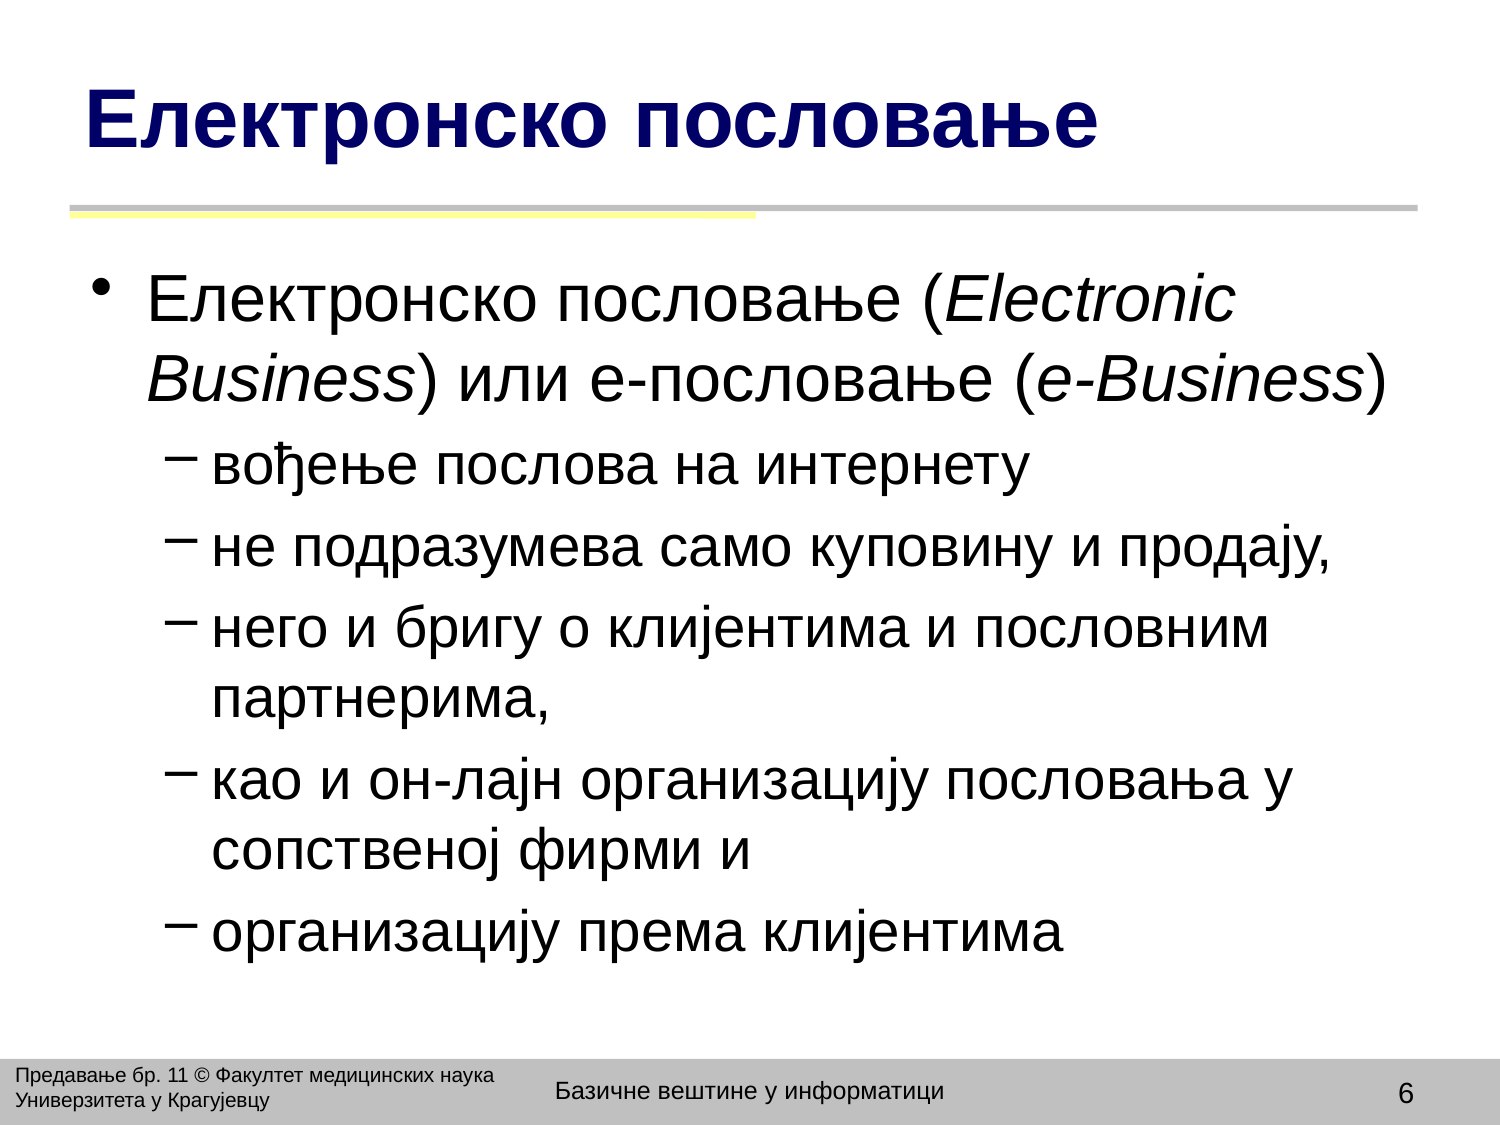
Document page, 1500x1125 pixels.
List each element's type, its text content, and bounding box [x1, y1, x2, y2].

list Електронско пословање (Electronic Business) или е-пословање (e-Business) вођење послова на интернету не подразумева само куповину и продају, него и бригу о клијентима и пословним партнерима, као и он-лајн организацију пословања у сопственој фирми и организацију према клијентима [74, 246, 1426, 1023]
footer Базичне вештине у информатици [512, 1066, 988, 1125]
slide_number 6 [1079, 1066, 1430, 1125]
title Електронско пословање [69, 19, 1426, 208]
slide_number Предавање бр. 11 © Факултет медицинских наука Универзитета у Крагујевцу [0, 1053, 621, 1108]
